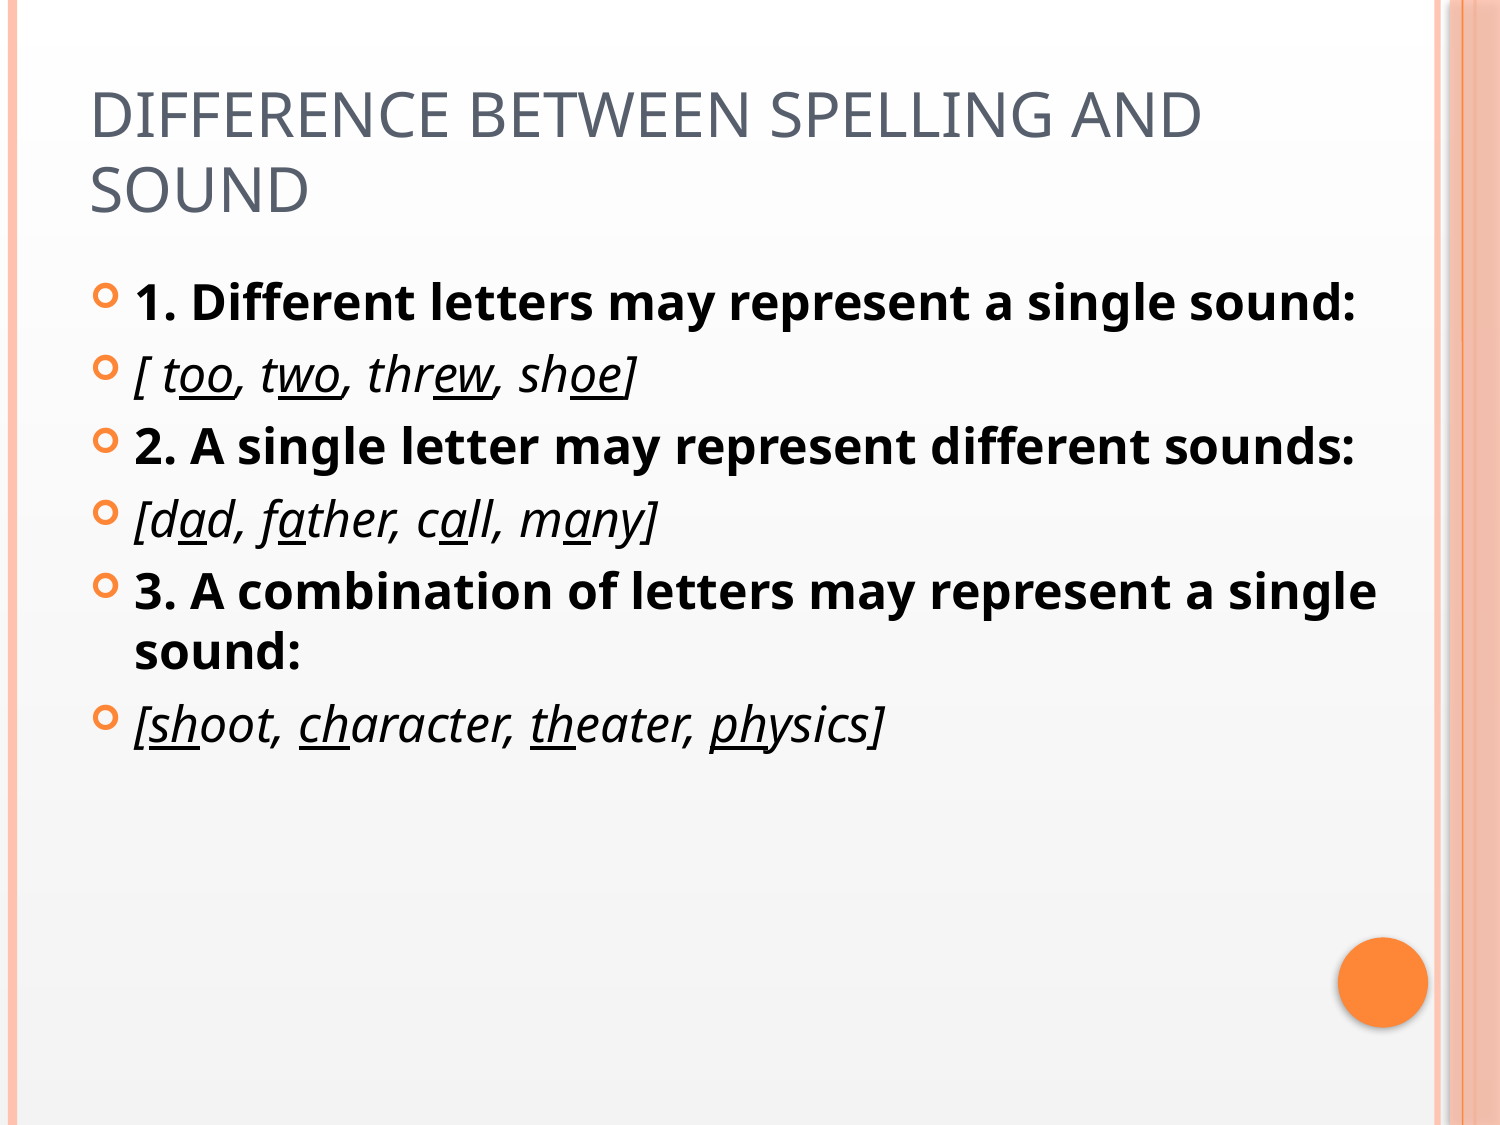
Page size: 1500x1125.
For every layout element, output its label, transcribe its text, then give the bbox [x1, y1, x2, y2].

title Difference between spelling and sound [75, 45, 1300, 233]
list 1. Different letters may represent a single sound: [ too, two, threw, shoe] 2. A single letter may represent different sounds: [dad, father, call, many] 3. A combination of letters may represent a single sound: [shoot, character, theater, physics] [74, 262, 1426, 1125]
